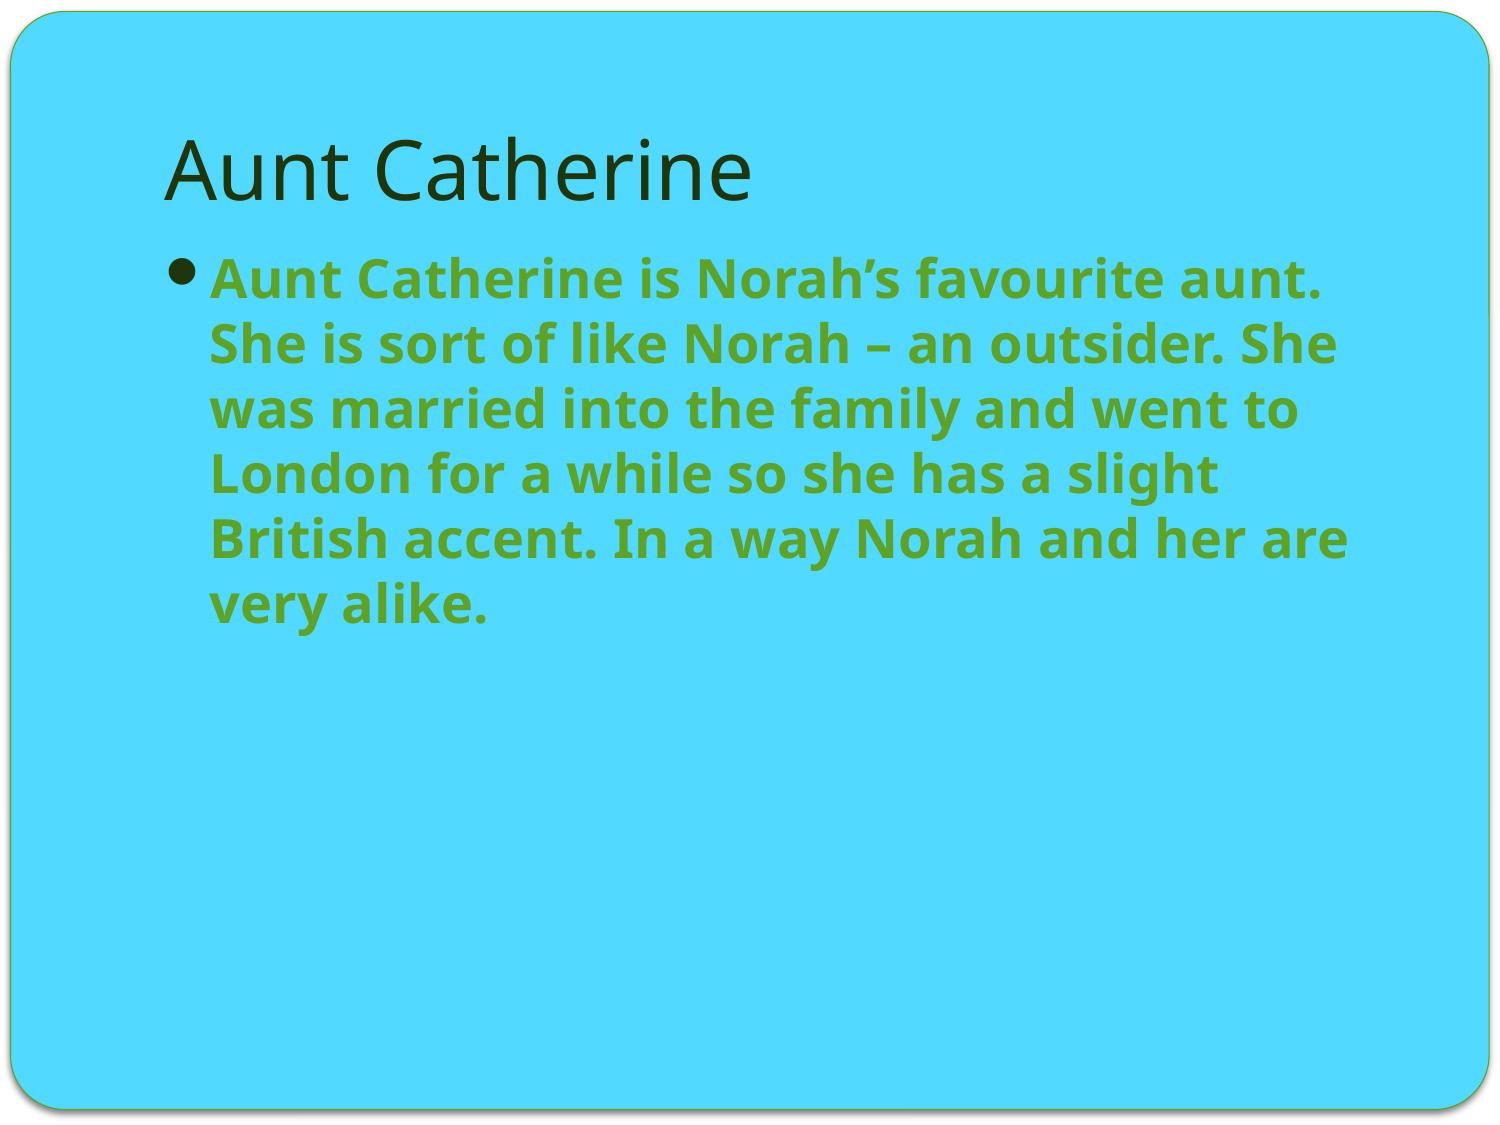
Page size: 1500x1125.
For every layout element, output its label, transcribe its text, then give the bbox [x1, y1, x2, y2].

title Aunt Catherine [150, 45, 1425, 233]
list Aunt Catherine is Norah’s favourite aunt. She is sort of like Norah – an outsider. She was married into the family and went to London for a while so she has a slight British accent. In a way Norah and her are very alike. [150, 237, 1425, 988]
